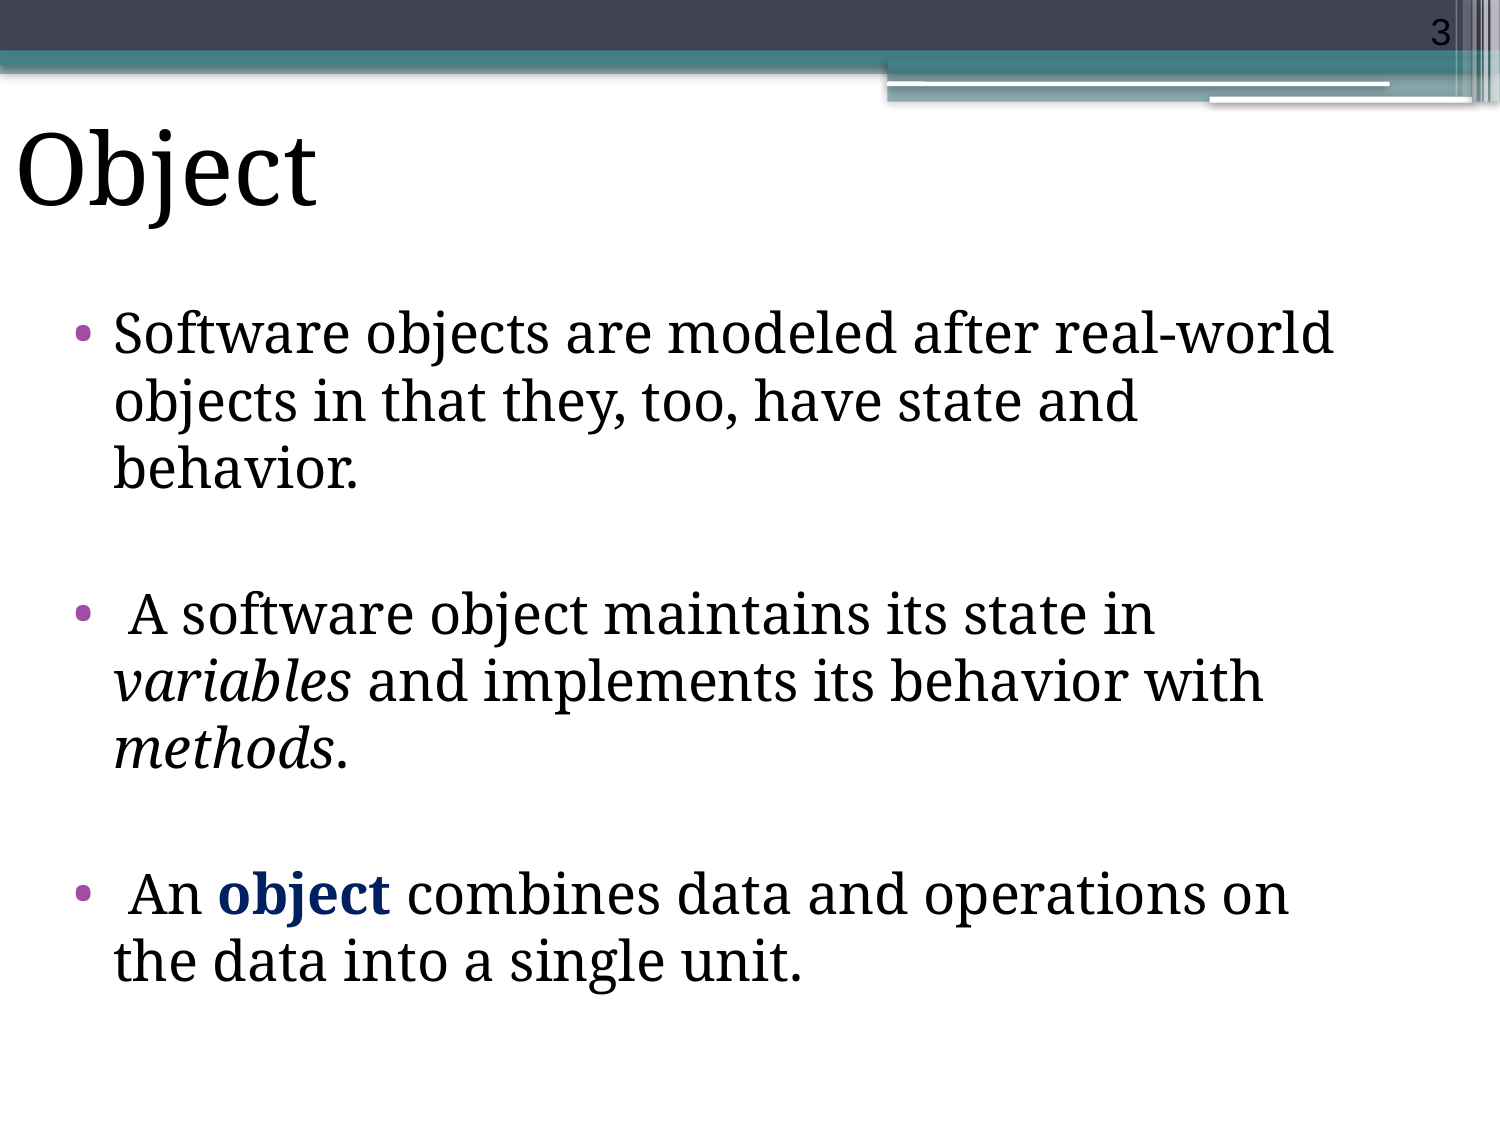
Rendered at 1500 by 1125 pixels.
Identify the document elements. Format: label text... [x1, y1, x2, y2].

list Software objects are modeled after real-world objects in that they, too, have state and behavior. A software object maintains its state in variables and implements its behavior with methods. An object combines data and operations on the data into a single unit. [41, 290, 1392, 1001]
title Object [0, 78, 1350, 254]
slide_number 3 [1341, 0, 1466, 61]
